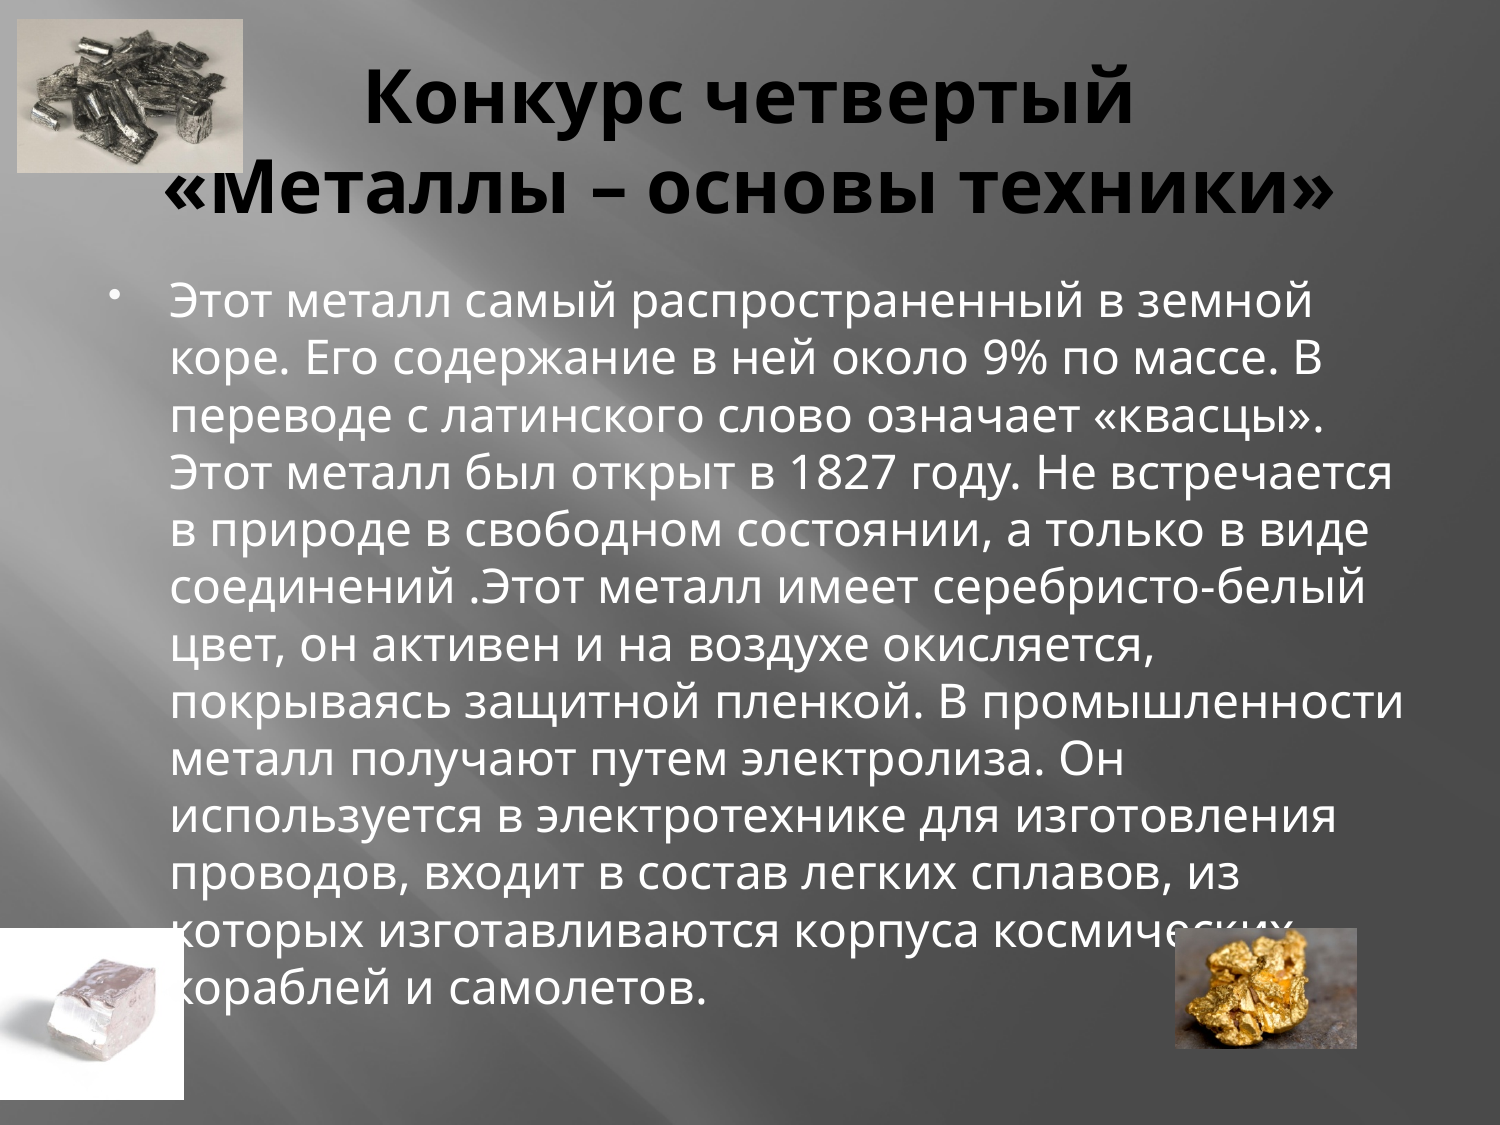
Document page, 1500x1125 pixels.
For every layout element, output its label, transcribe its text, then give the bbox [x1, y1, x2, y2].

picture [17, 18, 243, 173]
picture [0, 928, 184, 1100]
list Этот металл самый распространенный в земной коре. Его содержание в ней около 9% по массе. В переводе с латинского слово означает «квасцы». Этот металл был открыт в 1827 году. Не встречается в природе в свободном состоянии, а только в виде соединений .Этот металл имеет серебристо-белый цвет, он активен и на воздухе окисляется, покрываясь защитной пленкой. В промышленности металл получают путем электролиза. Он используется в электротехнике для изготовления проводов, входит в состав легких сплавов, из которых изготавливаются корпуса космических кораблей и самолетов. [75, 262, 1425, 1035]
picture [1174, 928, 1357, 1049]
title Конкурс четвертый «Металлы – основы техники» [75, 45, 1425, 233]
